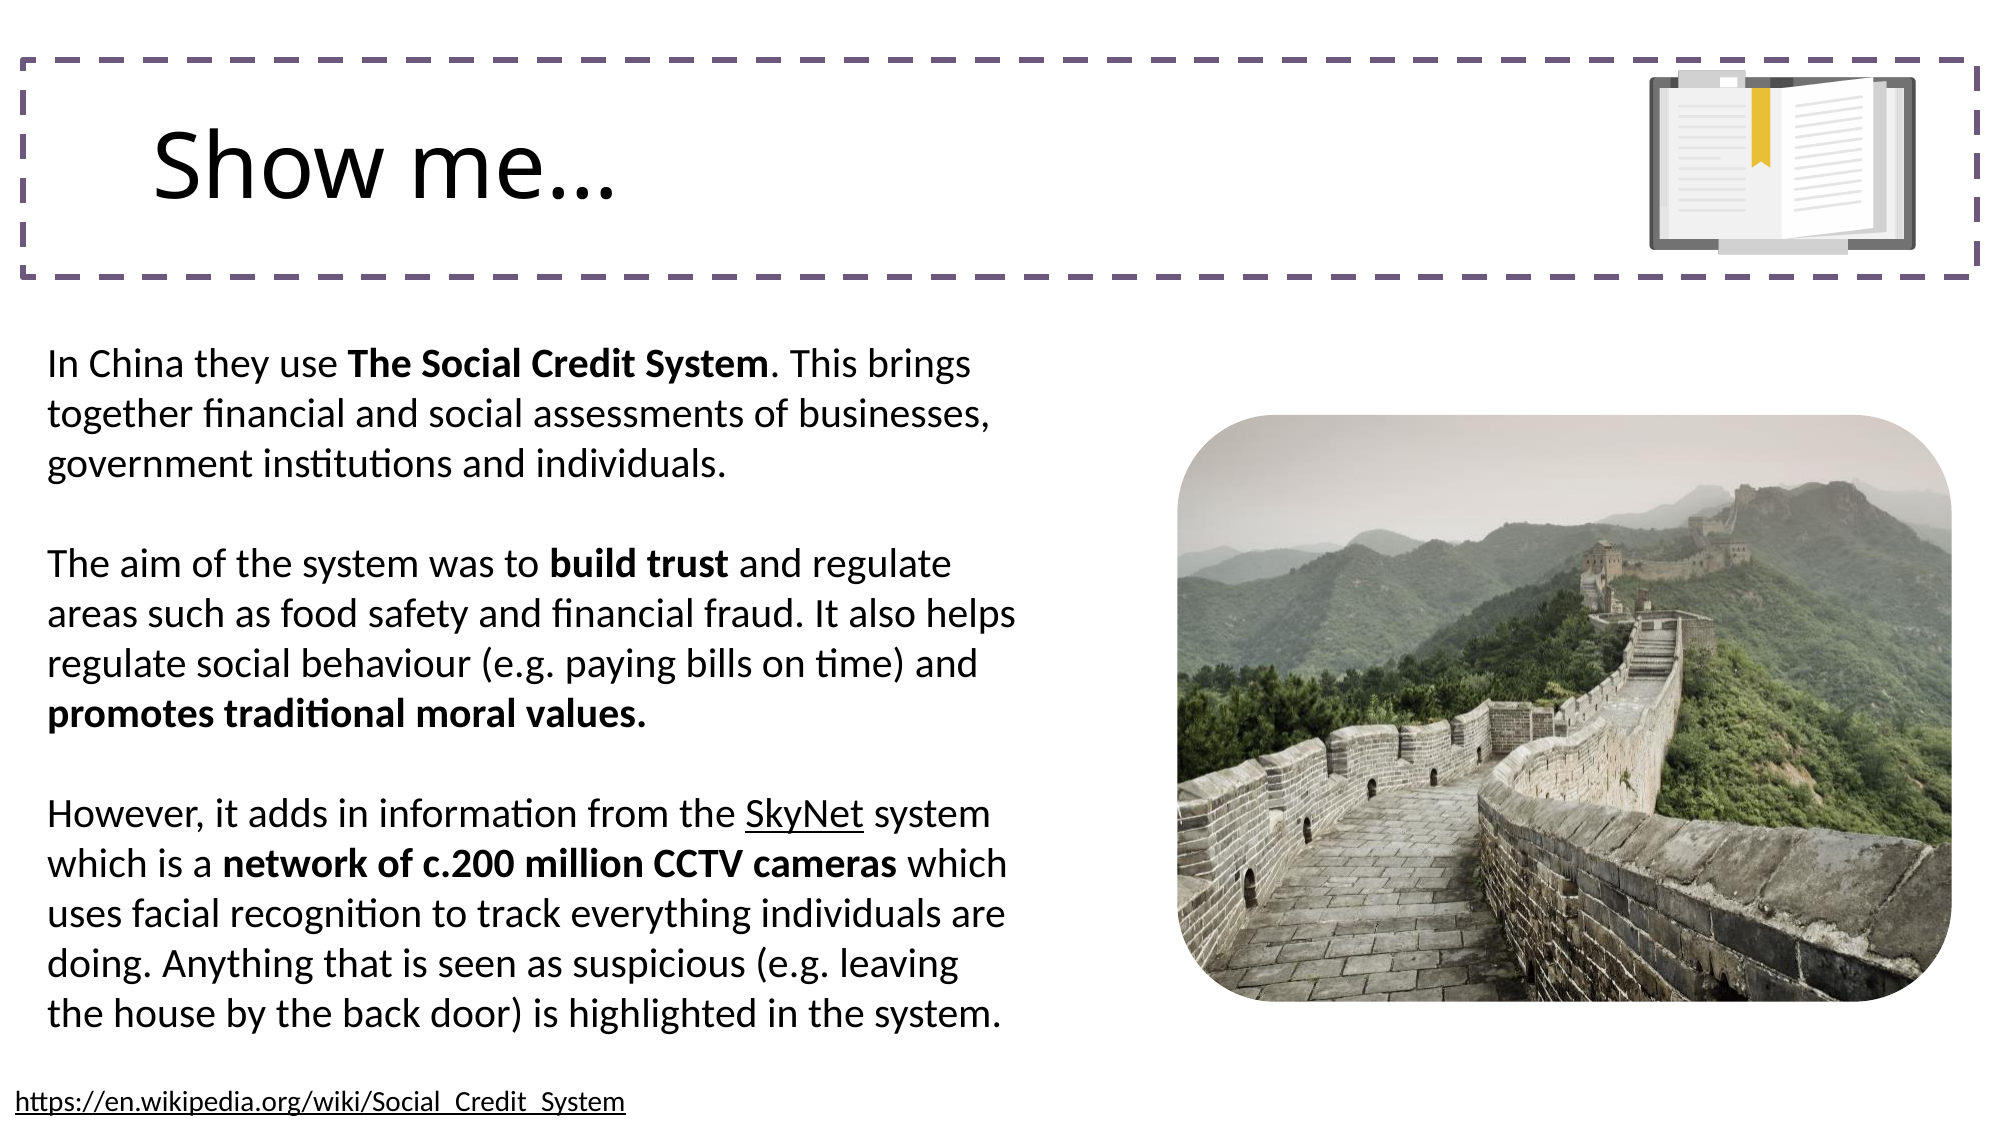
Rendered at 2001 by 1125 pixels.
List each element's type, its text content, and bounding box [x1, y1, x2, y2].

text_box In China they use The Social Credit System. This brings together financial and social assessments of businesses, government institutions and individuals. The aim of the system was to build trust and regulate areas such as food safety and financial fraud. It also helps regulate social behaviour (e.g. paying bills on time) and promotes traditional moral values. However, it adds in information from the SkyNet system which is a network of c.200 million CCTV cameras which uses facial recognition to track everything individuals are doing. Anything that is seen as suspicious (e.g. leaving the house by the back door) is highlighted in the system. [32, 328, 1033, 1044]
title Show me… [137, 59, 1863, 278]
text_box https://en.wikipedia.org/wiki/Social_Credit_System [0, 1074, 1000, 1125]
picture [1177, 414, 1952, 1002]
picture [1649, 0, 1955, 341]
